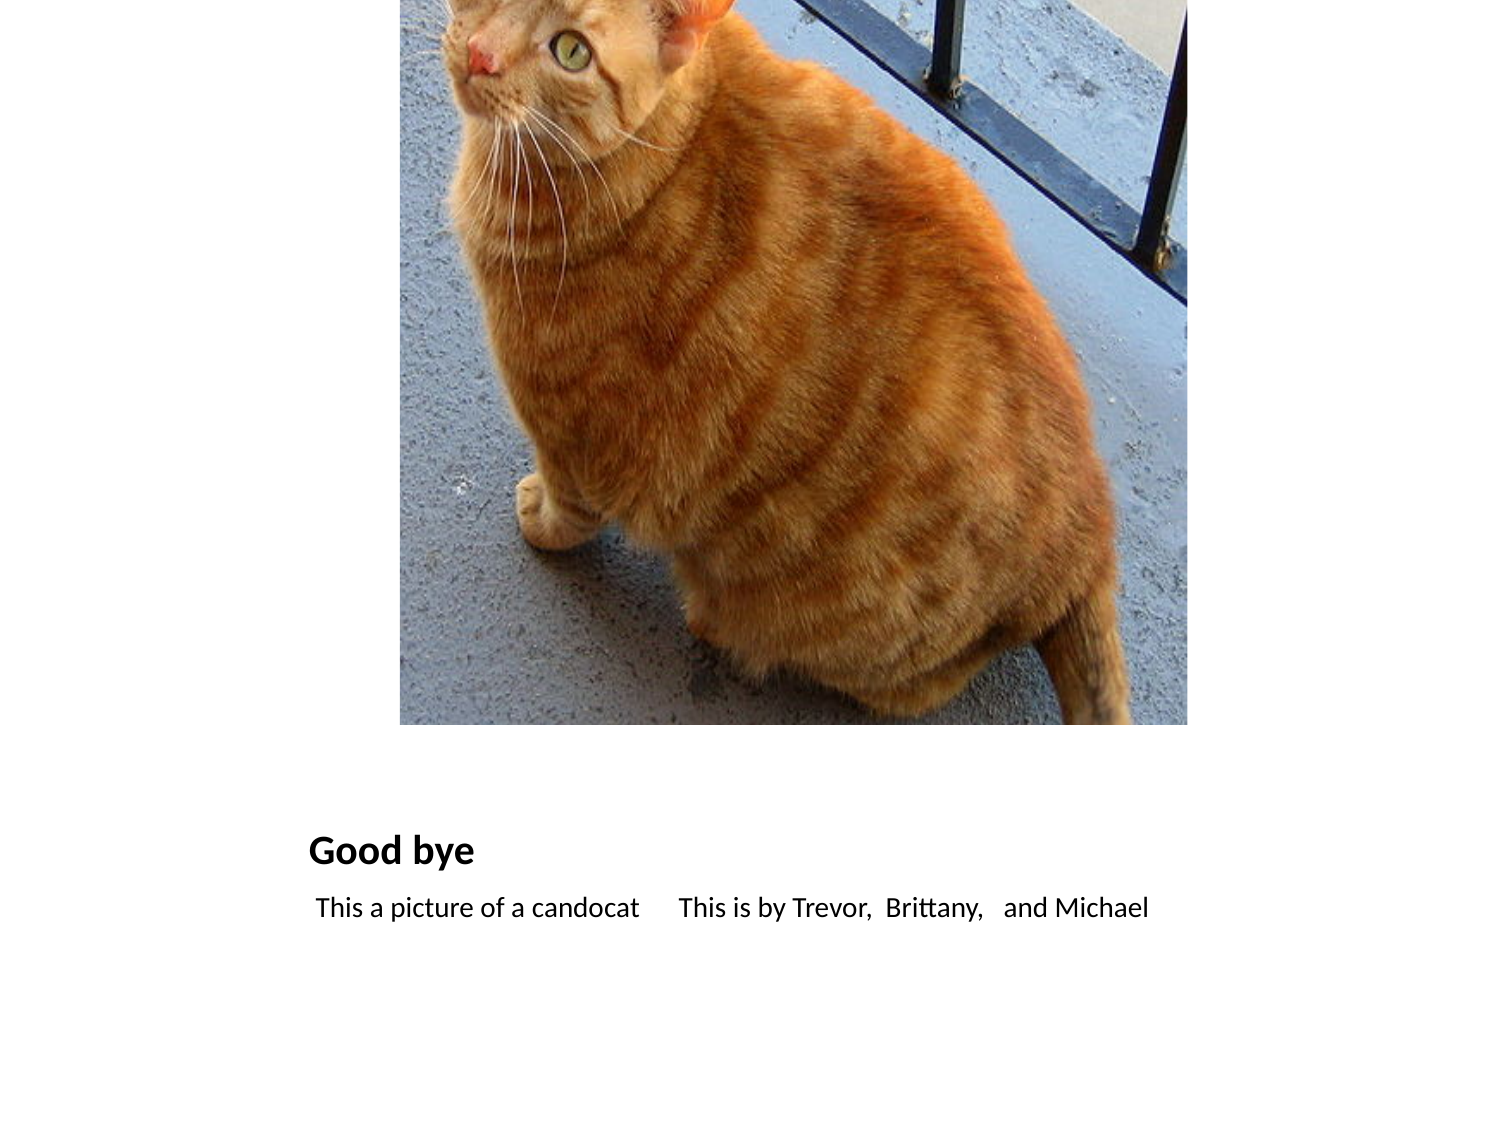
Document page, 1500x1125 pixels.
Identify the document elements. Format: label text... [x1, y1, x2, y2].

picture [399, 0, 1188, 726]
list This a picture of a candocat This is by Trevor, Brittany, and Michael [294, 880, 1194, 1013]
title Good bye [294, 787, 1194, 880]
